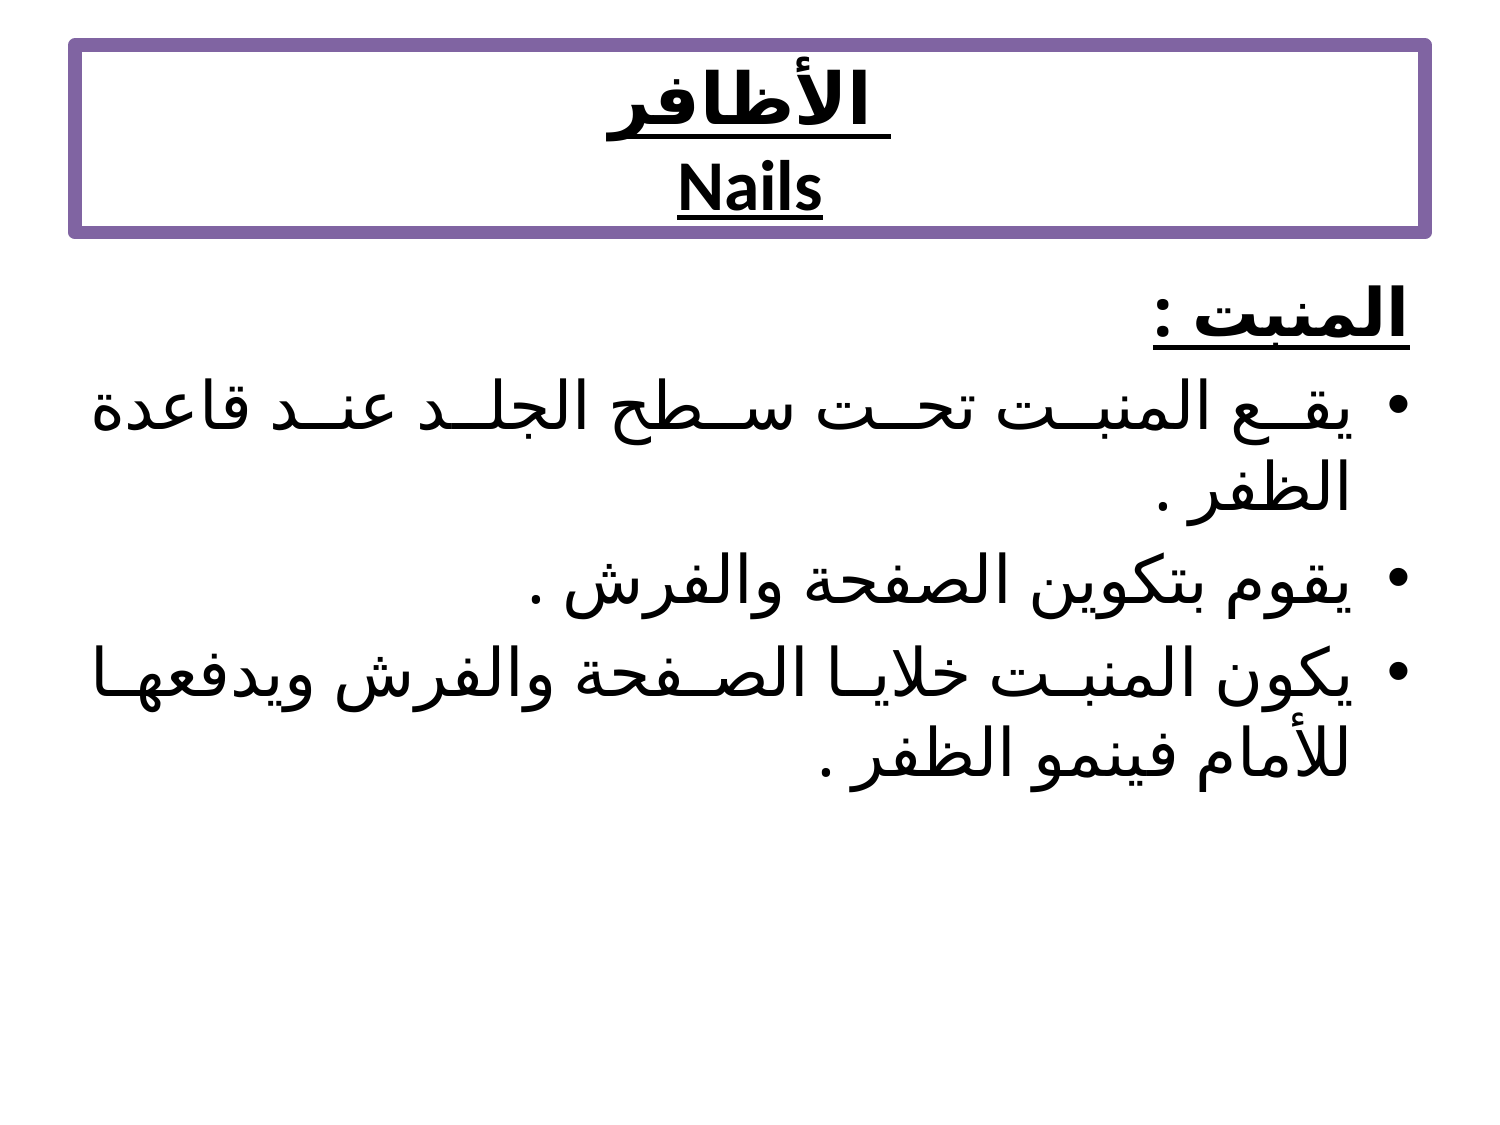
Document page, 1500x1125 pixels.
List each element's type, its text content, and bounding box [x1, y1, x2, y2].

list المنبت : يقع المنبت تحت سطح الجلد عند قاعدة الظفر . يقوم بتكوين الصفحة والفرش . يكون المنبت خلايا الصفحة والفرش ويدفعها للأمام فينمو الظفر . [75, 262, 1425, 1005]
title الأظافر Nails [75, 45, 1425, 233]
